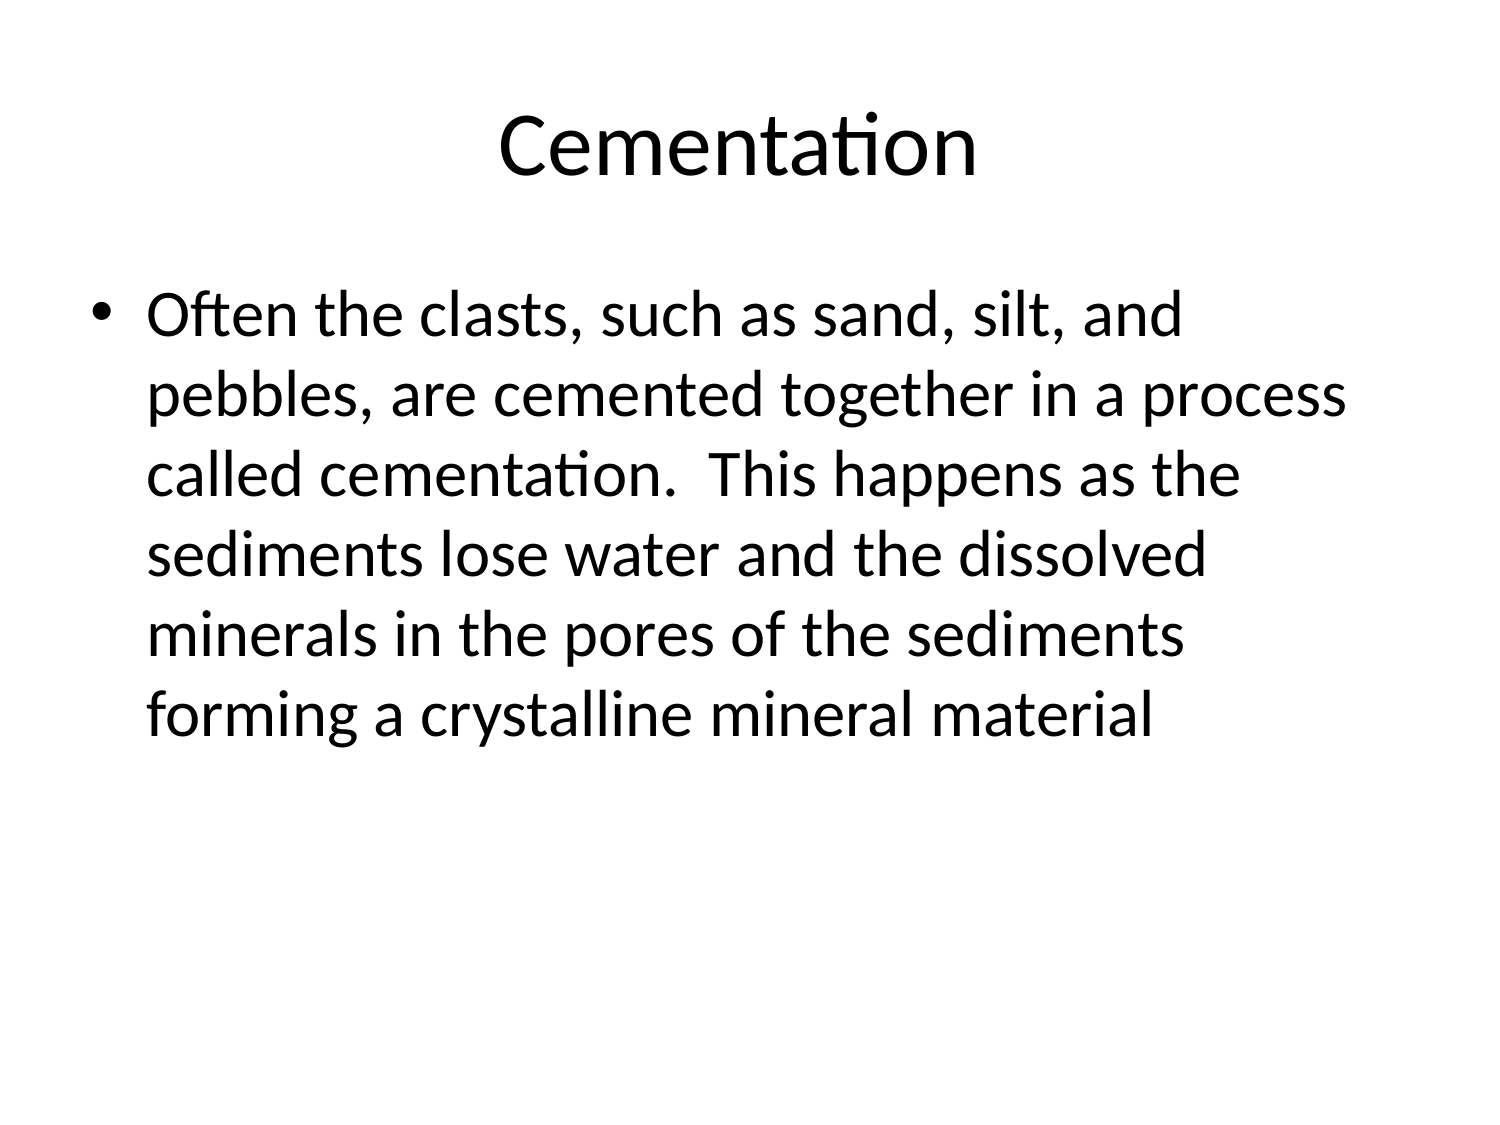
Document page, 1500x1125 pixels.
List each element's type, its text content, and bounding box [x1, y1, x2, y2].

list Often the clasts, such as sand, silt, and pebbles, are cemented together in a process called cementation. This happens as the sediments lose water and the dissolved minerals in the pores of the sediments forming a crystalline mineral material [75, 262, 1425, 1005]
title Cementation [75, 45, 1425, 233]
